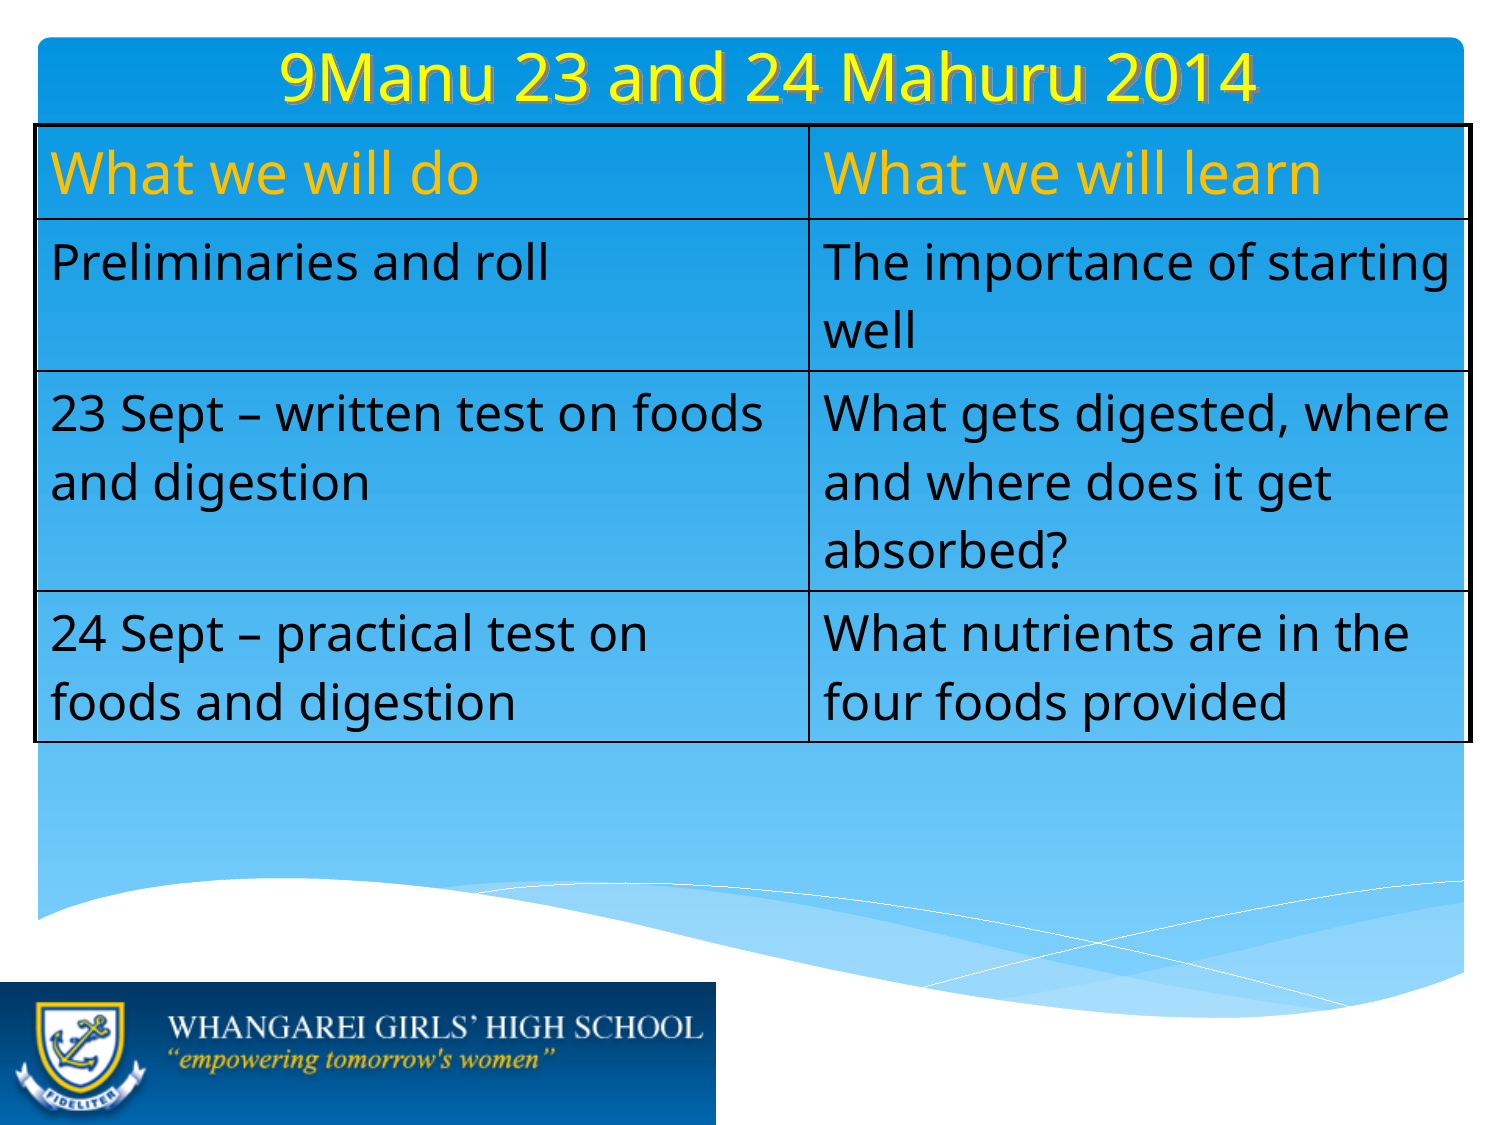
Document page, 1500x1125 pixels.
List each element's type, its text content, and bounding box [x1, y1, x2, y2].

table_header What we will do [37, 127, 808, 218]
table_cell The importance of starting well [810, 220, 1468, 370]
text_box 9Manu 23 and 24 Mahuru 2014 [162, 24, 1375, 123]
table_cell 24 Sept – practical test on foods and digestion [37, 592, 808, 741]
table_cell 23 Sept – written test on foods and digestion [37, 372, 808, 590]
table_cell What nutrients are in the four foods provided [810, 592, 1468, 741]
table_header What we will learn [810, 127, 1468, 218]
picture [0, 982, 716, 1125]
table_cell Preliminaries and roll [37, 220, 808, 370]
table_cell What gets digested, where and where does it get absorbed? [810, 372, 1468, 590]
